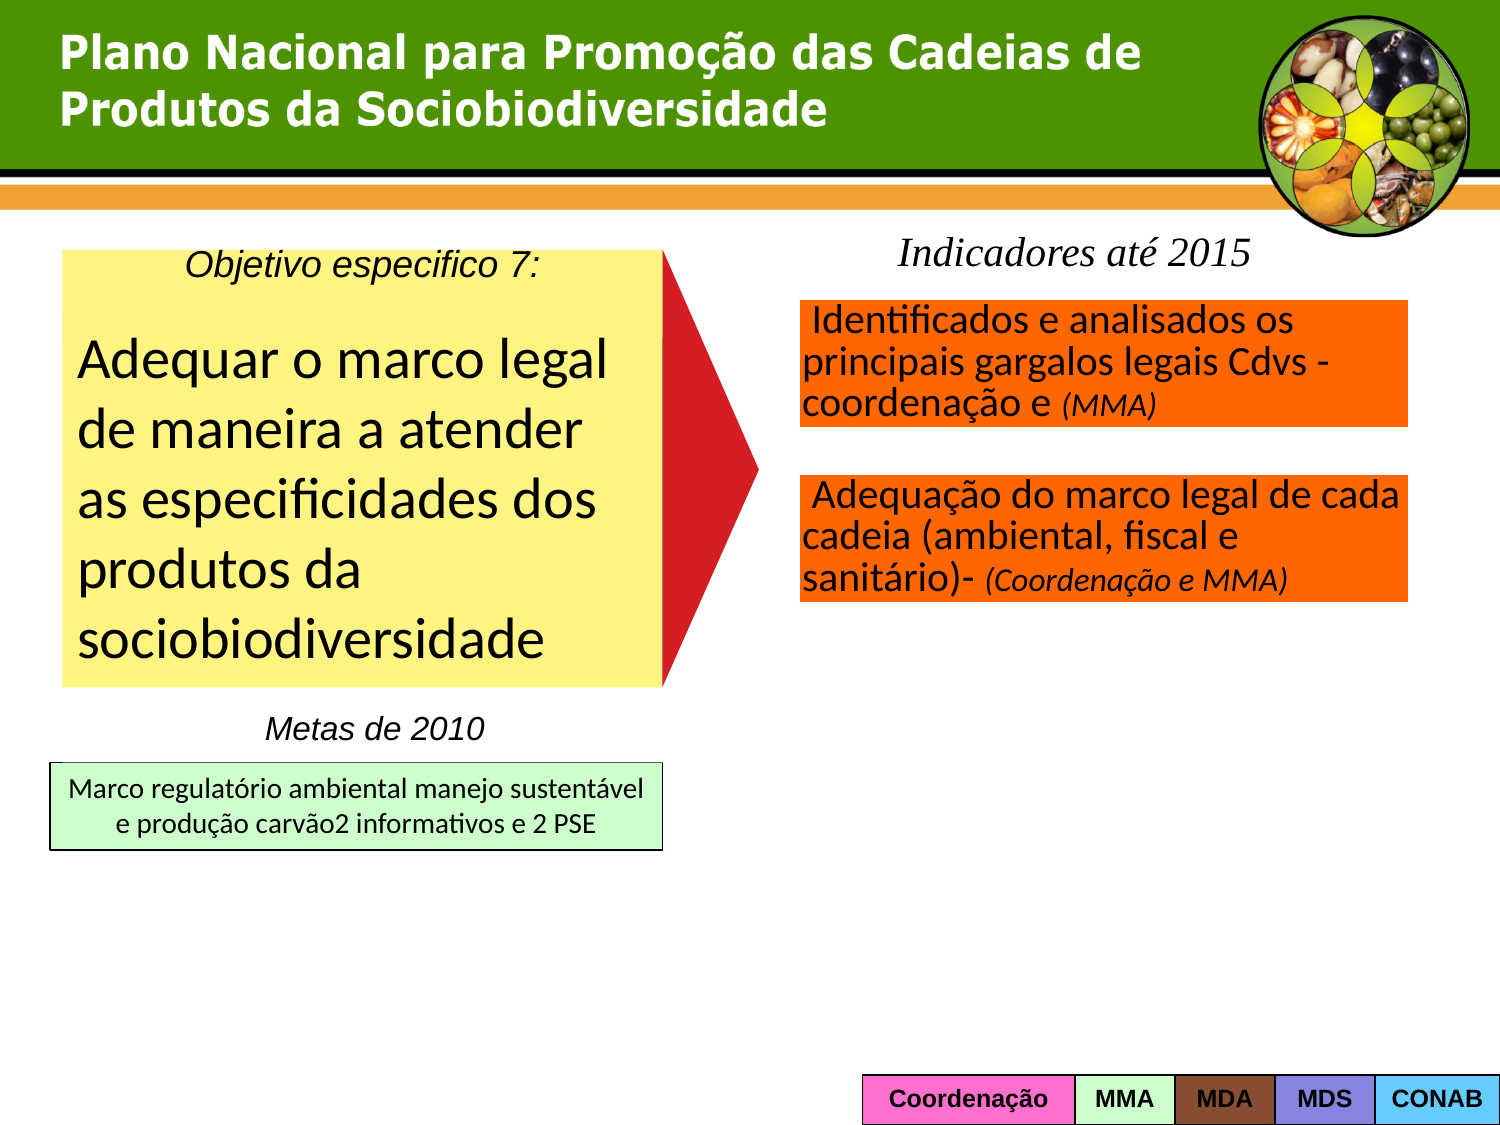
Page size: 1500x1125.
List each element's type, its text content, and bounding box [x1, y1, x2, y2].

text_box Metas de 2010 [62, 699, 688, 763]
text_box Marco regulatório ambiental manejo sustentável e produção carvão2 informativos e 2 PSE [49, 762, 663, 850]
table_header Adequação do marco legal de cada cadeia (ambiental, fiscal e sanitário)- (Coordenação e MMA) [800, 475, 1408, 602]
text_box MDA [1175, 1074, 1275, 1125]
text_box Indicadores até 2015 [774, 237, 1375, 300]
text_box Coordenação [862, 1074, 1075, 1125]
text_box [662, 250, 759, 688]
table_header Identificados e analisados os principais gargalos legais Cdvs - coordenação e (MMA) [800, 300, 1408, 427]
text_box Objetivo especifico 7: [62, 249, 663, 338]
text_box CONAB [1374, 1074, 1500, 1125]
text_box Adequar o marco legal de maneira a atender as especificidades dos produtos da sociobiodiversidade [62, 338, 662, 688]
text_box MDS [1275, 1074, 1374, 1125]
picture [0, 0, 1500, 1125]
text_box MMA [1075, 1074, 1175, 1125]
